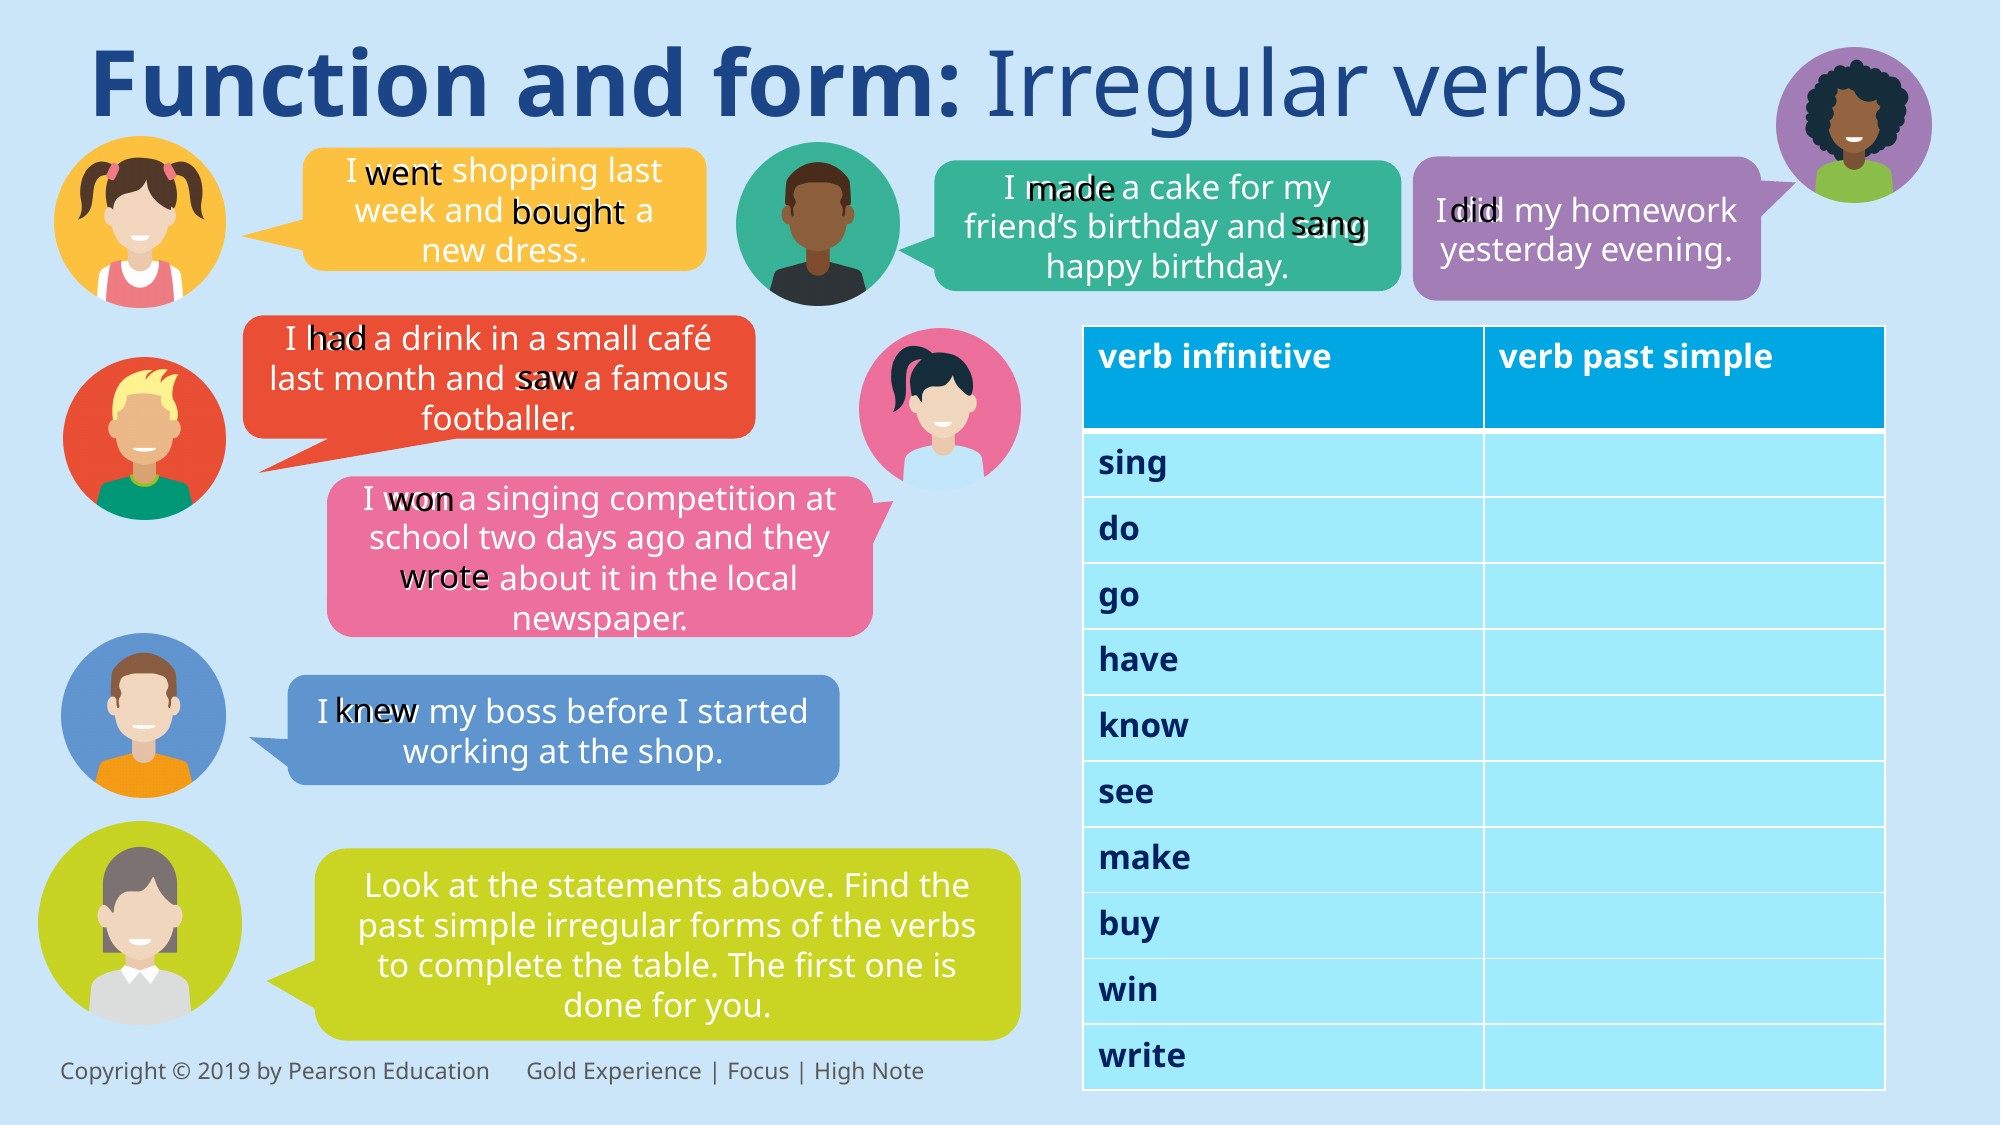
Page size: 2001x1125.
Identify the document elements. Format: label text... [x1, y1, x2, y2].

picture [54, 136, 226, 308]
table_cell [1485, 959, 1884, 1023]
table_cell [1485, 762, 1884, 826]
text_box I made a cake for my friend’s birthday and sang happy birthday. [905, 158, 1404, 294]
table_cell [1485, 564, 1884, 628]
table_cell go [1084, 564, 1483, 628]
picture [859, 327, 1021, 490]
text_box Look at the statements above. Find the past simple irregular forms of the verbs to complete the table. The first one is done for you. [264, 846, 1023, 1040]
table_cell [1485, 828, 1884, 892]
picture [1776, 46, 1933, 203]
table_cell [1485, 630, 1884, 694]
table_header verb past simple [1485, 327, 1884, 428]
table_cell [1485, 1025, 1884, 1089]
text_box sang [1276, 194, 1382, 250]
text_box wrote [385, 548, 505, 603]
text_box won [373, 470, 470, 526]
text_box made [1012, 160, 1131, 216]
table_cell sing [1084, 434, 1483, 496]
text_box I knew my boss before I started working at the shop. [247, 672, 842, 788]
table_header verb infinitive [1084, 327, 1483, 428]
table_cell [1485, 498, 1884, 562]
text_box I won a singing competition at school two days ago and they wrote about it in the local newspaper. [324, 474, 896, 640]
text_box went [350, 144, 458, 200]
table_cell write [1084, 1025, 1483, 1089]
text_box bought [496, 183, 641, 239]
footer Copyright © 2019 by Pearson Education Gold Experience | Focus | High Note [45, 1040, 1084, 1101]
table_cell buy [1084, 893, 1483, 958]
text_box did [1434, 181, 1514, 237]
table_cell see [1084, 762, 1483, 826]
table_cell [1485, 893, 1884, 958]
table_cell know [1084, 696, 1483, 760]
table_cell [1485, 696, 1884, 760]
table_cell [1485, 434, 1884, 496]
table_cell have [1084, 630, 1483, 694]
picture [60, 633, 226, 798]
table_cell do [1084, 498, 1483, 562]
picture [63, 357, 226, 520]
picture [736, 142, 901, 307]
text_box had [293, 309, 383, 365]
text_box I went shopping last week and bought a new dress. [239, 145, 709, 273]
table_cell win [1084, 959, 1483, 1023]
picture [38, 821, 242, 1025]
text_box knew [319, 681, 432, 737]
text_box saw [502, 349, 594, 404]
text_box I had a drink in a small café last month and saw a famous footballer. [240, 313, 758, 475]
text_box I did my homework yesterday evening. [1410, 154, 1773, 303]
title Function and form: Irregular verbs [73, 29, 1897, 245]
table_cell make [1084, 828, 1483, 892]
